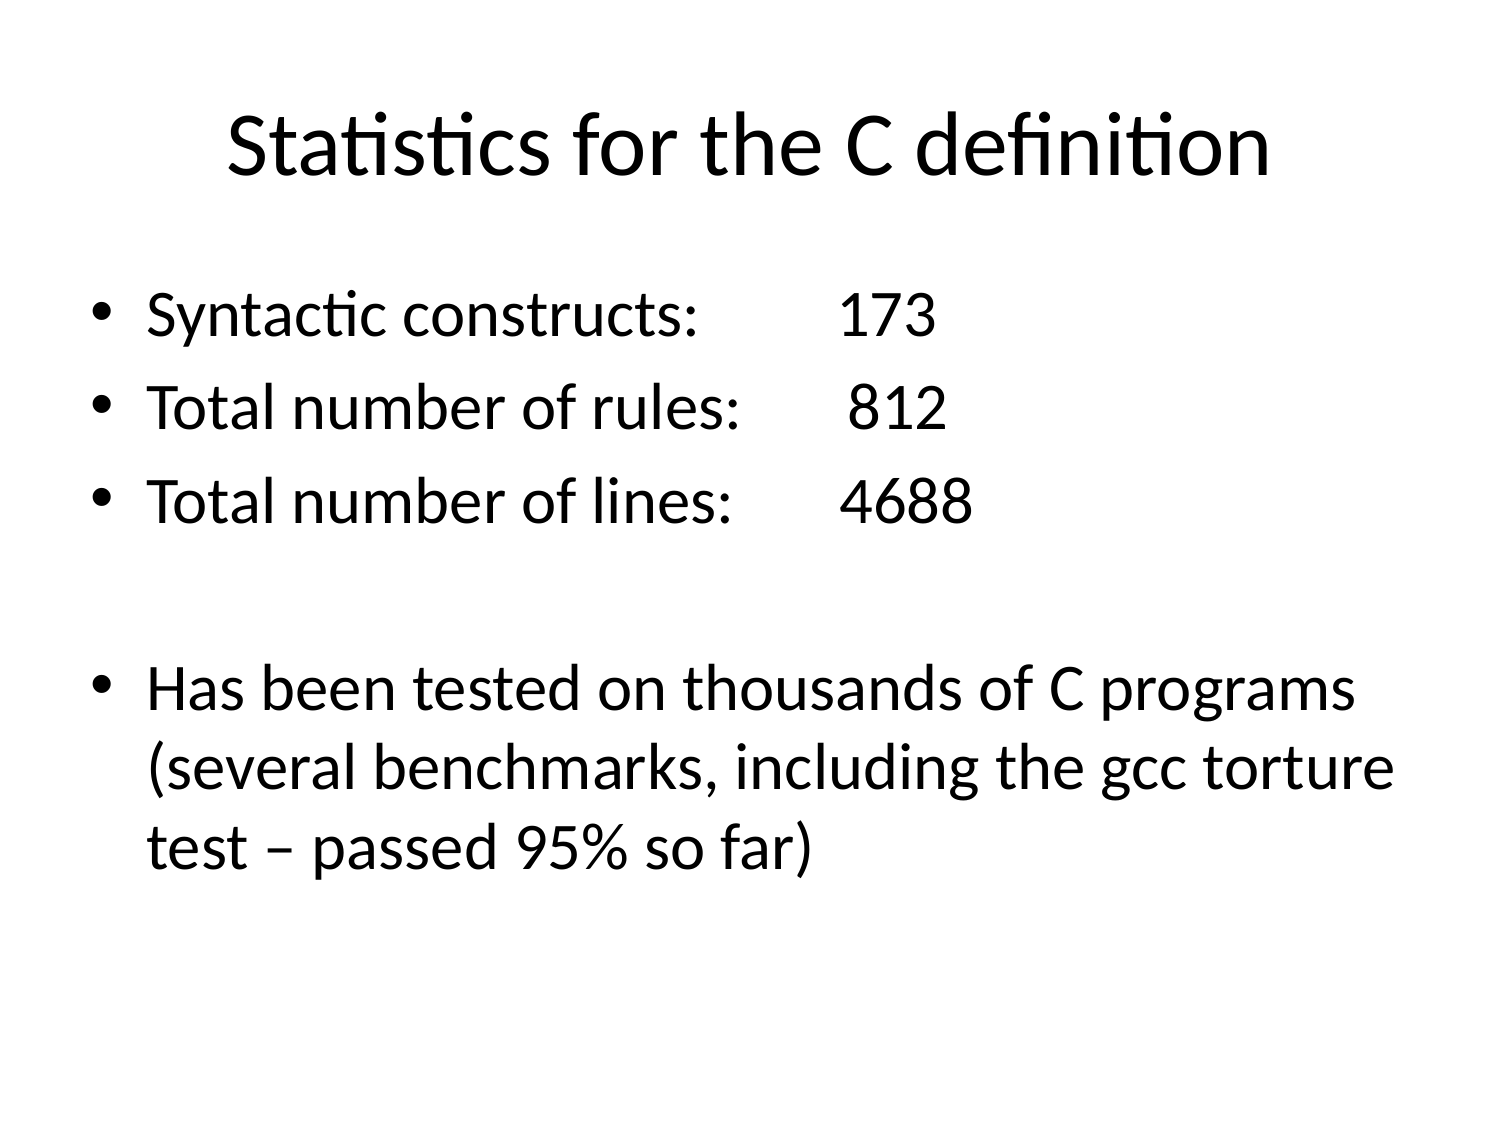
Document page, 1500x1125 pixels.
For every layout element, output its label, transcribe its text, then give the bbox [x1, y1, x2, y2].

title Statistics for the C definition [75, 45, 1425, 233]
list Syntactic constructs: 173 Total number of rules: 812 Total number of lines: 4688 Has been tested on thousands of C programs (several benchmarks, including the gcc torture test – passed 95% so far) [75, 262, 1425, 1005]
